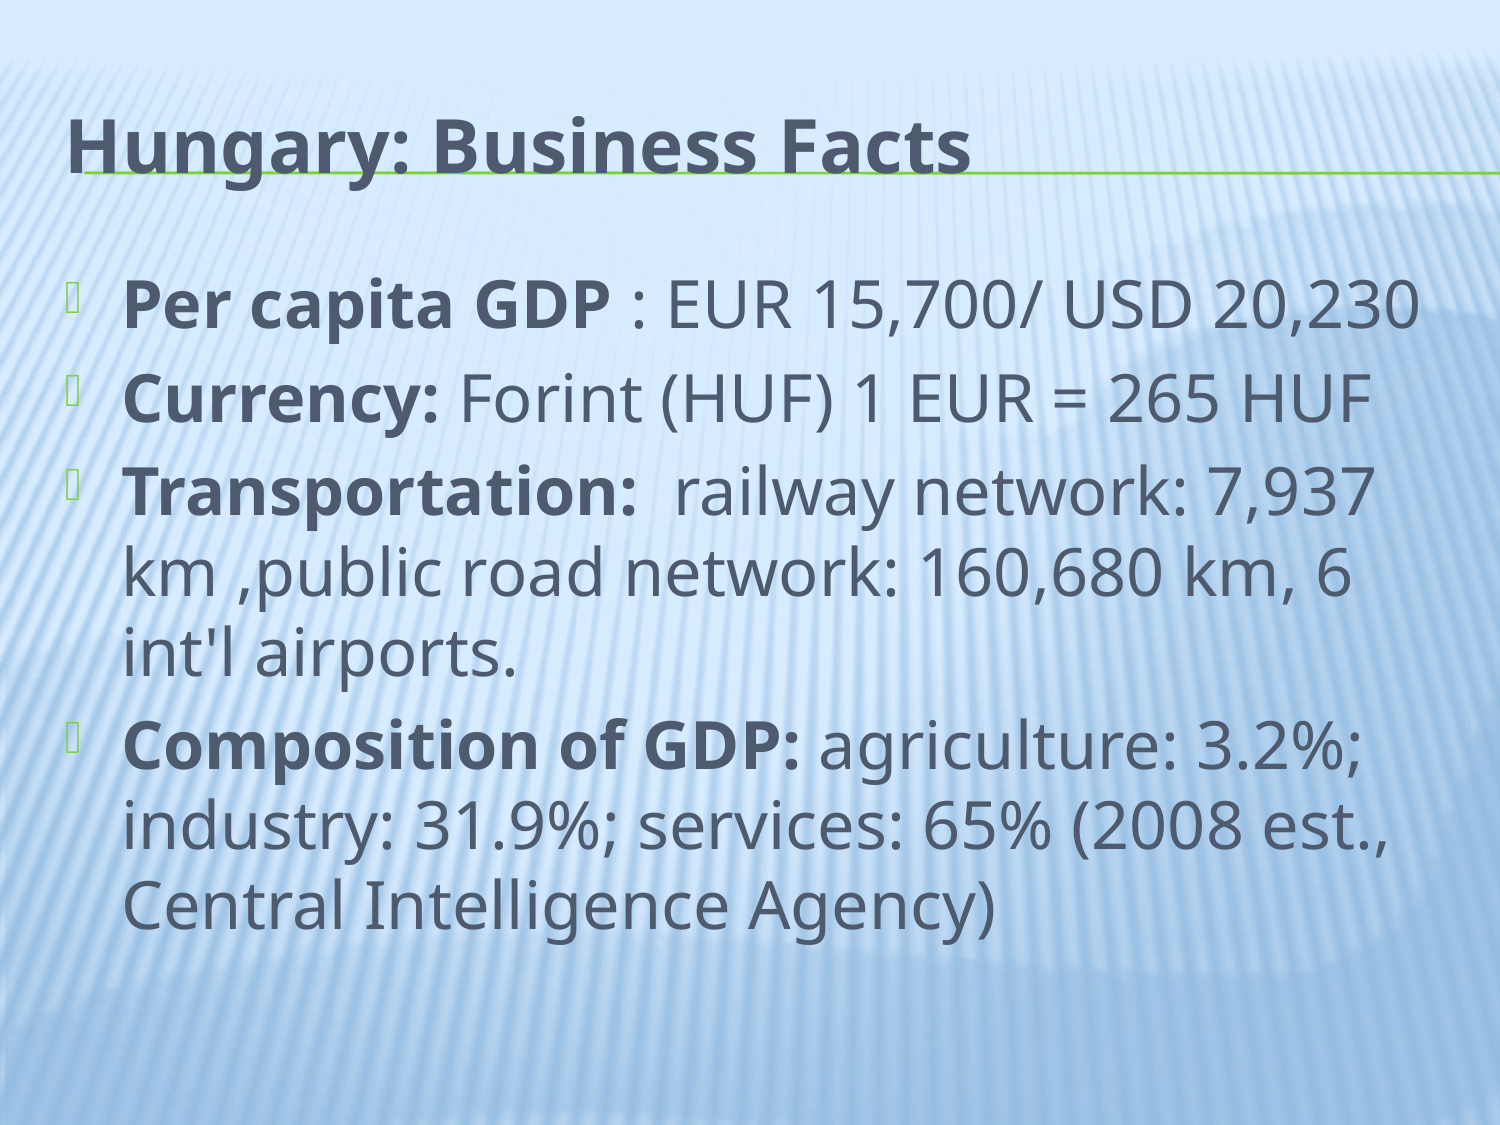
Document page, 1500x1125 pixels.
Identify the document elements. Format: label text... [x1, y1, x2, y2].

title Hungary: Business Facts [50, 75, 1475, 213]
list Per capita GDP : EUR 15,700/ USD 20,230 Currency: Forint (HUF) 1 EUR = 265 HUF Transportation: railway network: 7,937 km ,public road network: 160,680 km, 6 int'l airports. Composition of GDP: agriculture: 3.2%; industry: 31.9%; services: 65% (2008 est., Central Intelligence Agency) [50, 254, 1475, 998]
